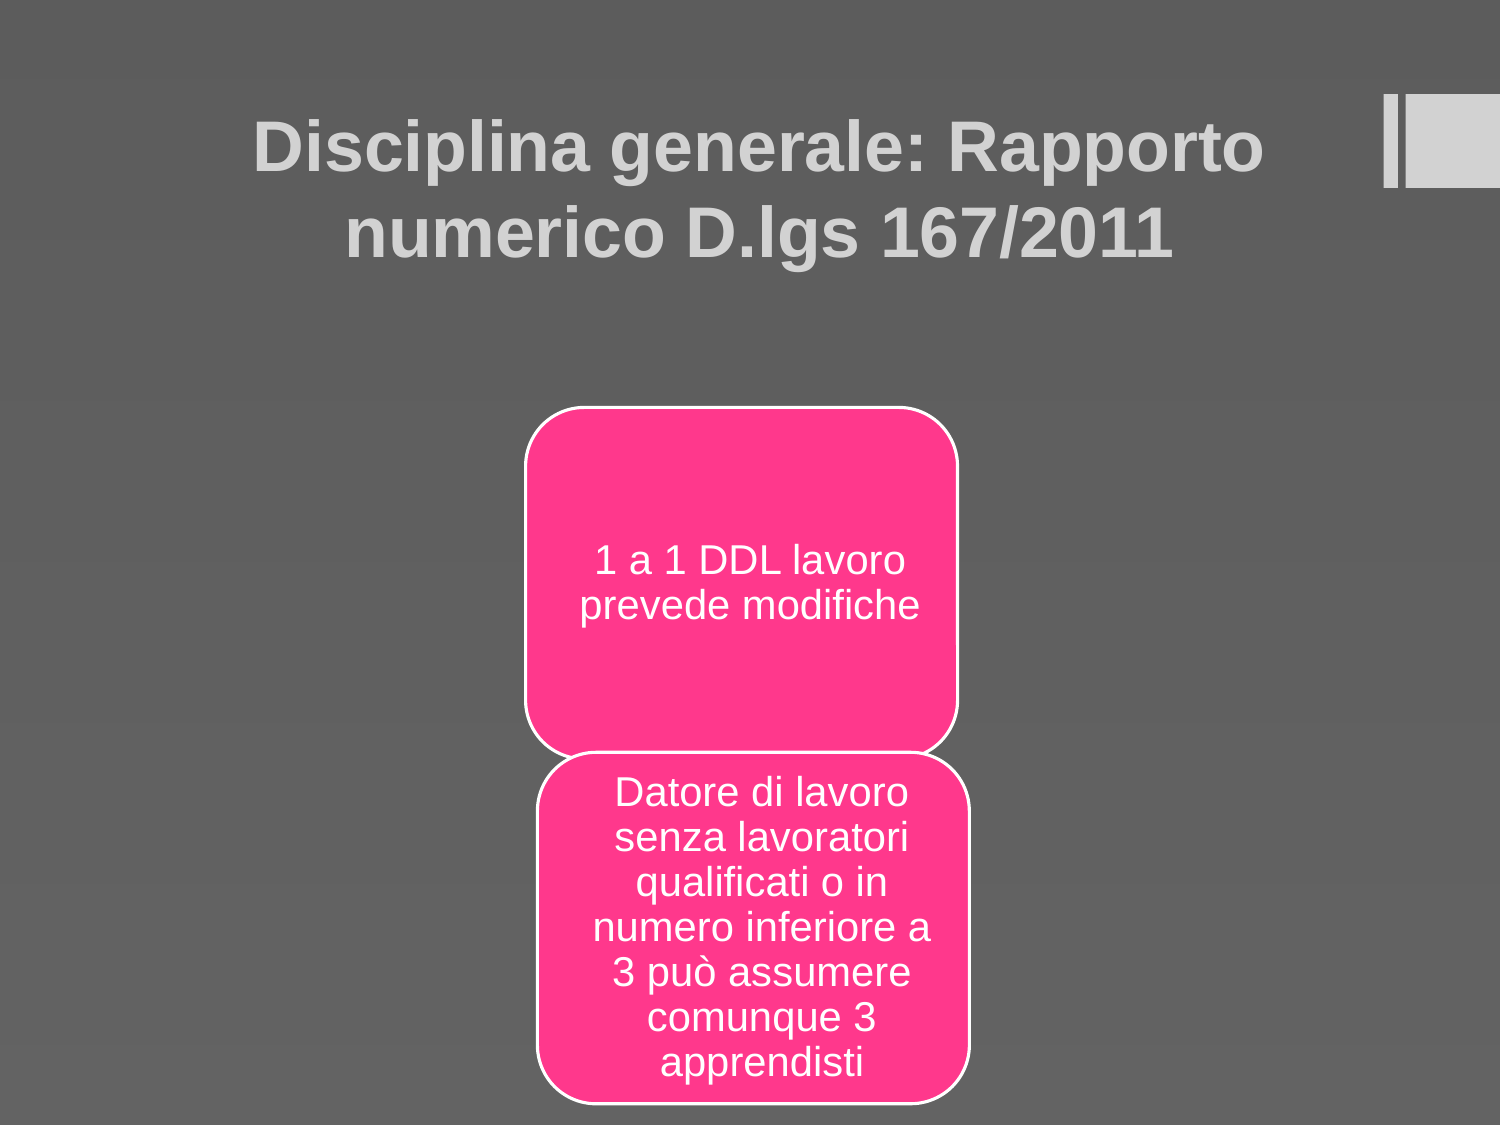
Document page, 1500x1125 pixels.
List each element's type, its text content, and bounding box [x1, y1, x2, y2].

title Disciplina generale: Rapporto numerico D.lgs 167/2011 [159, 90, 1360, 280]
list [146, 384, 1348, 1107]
